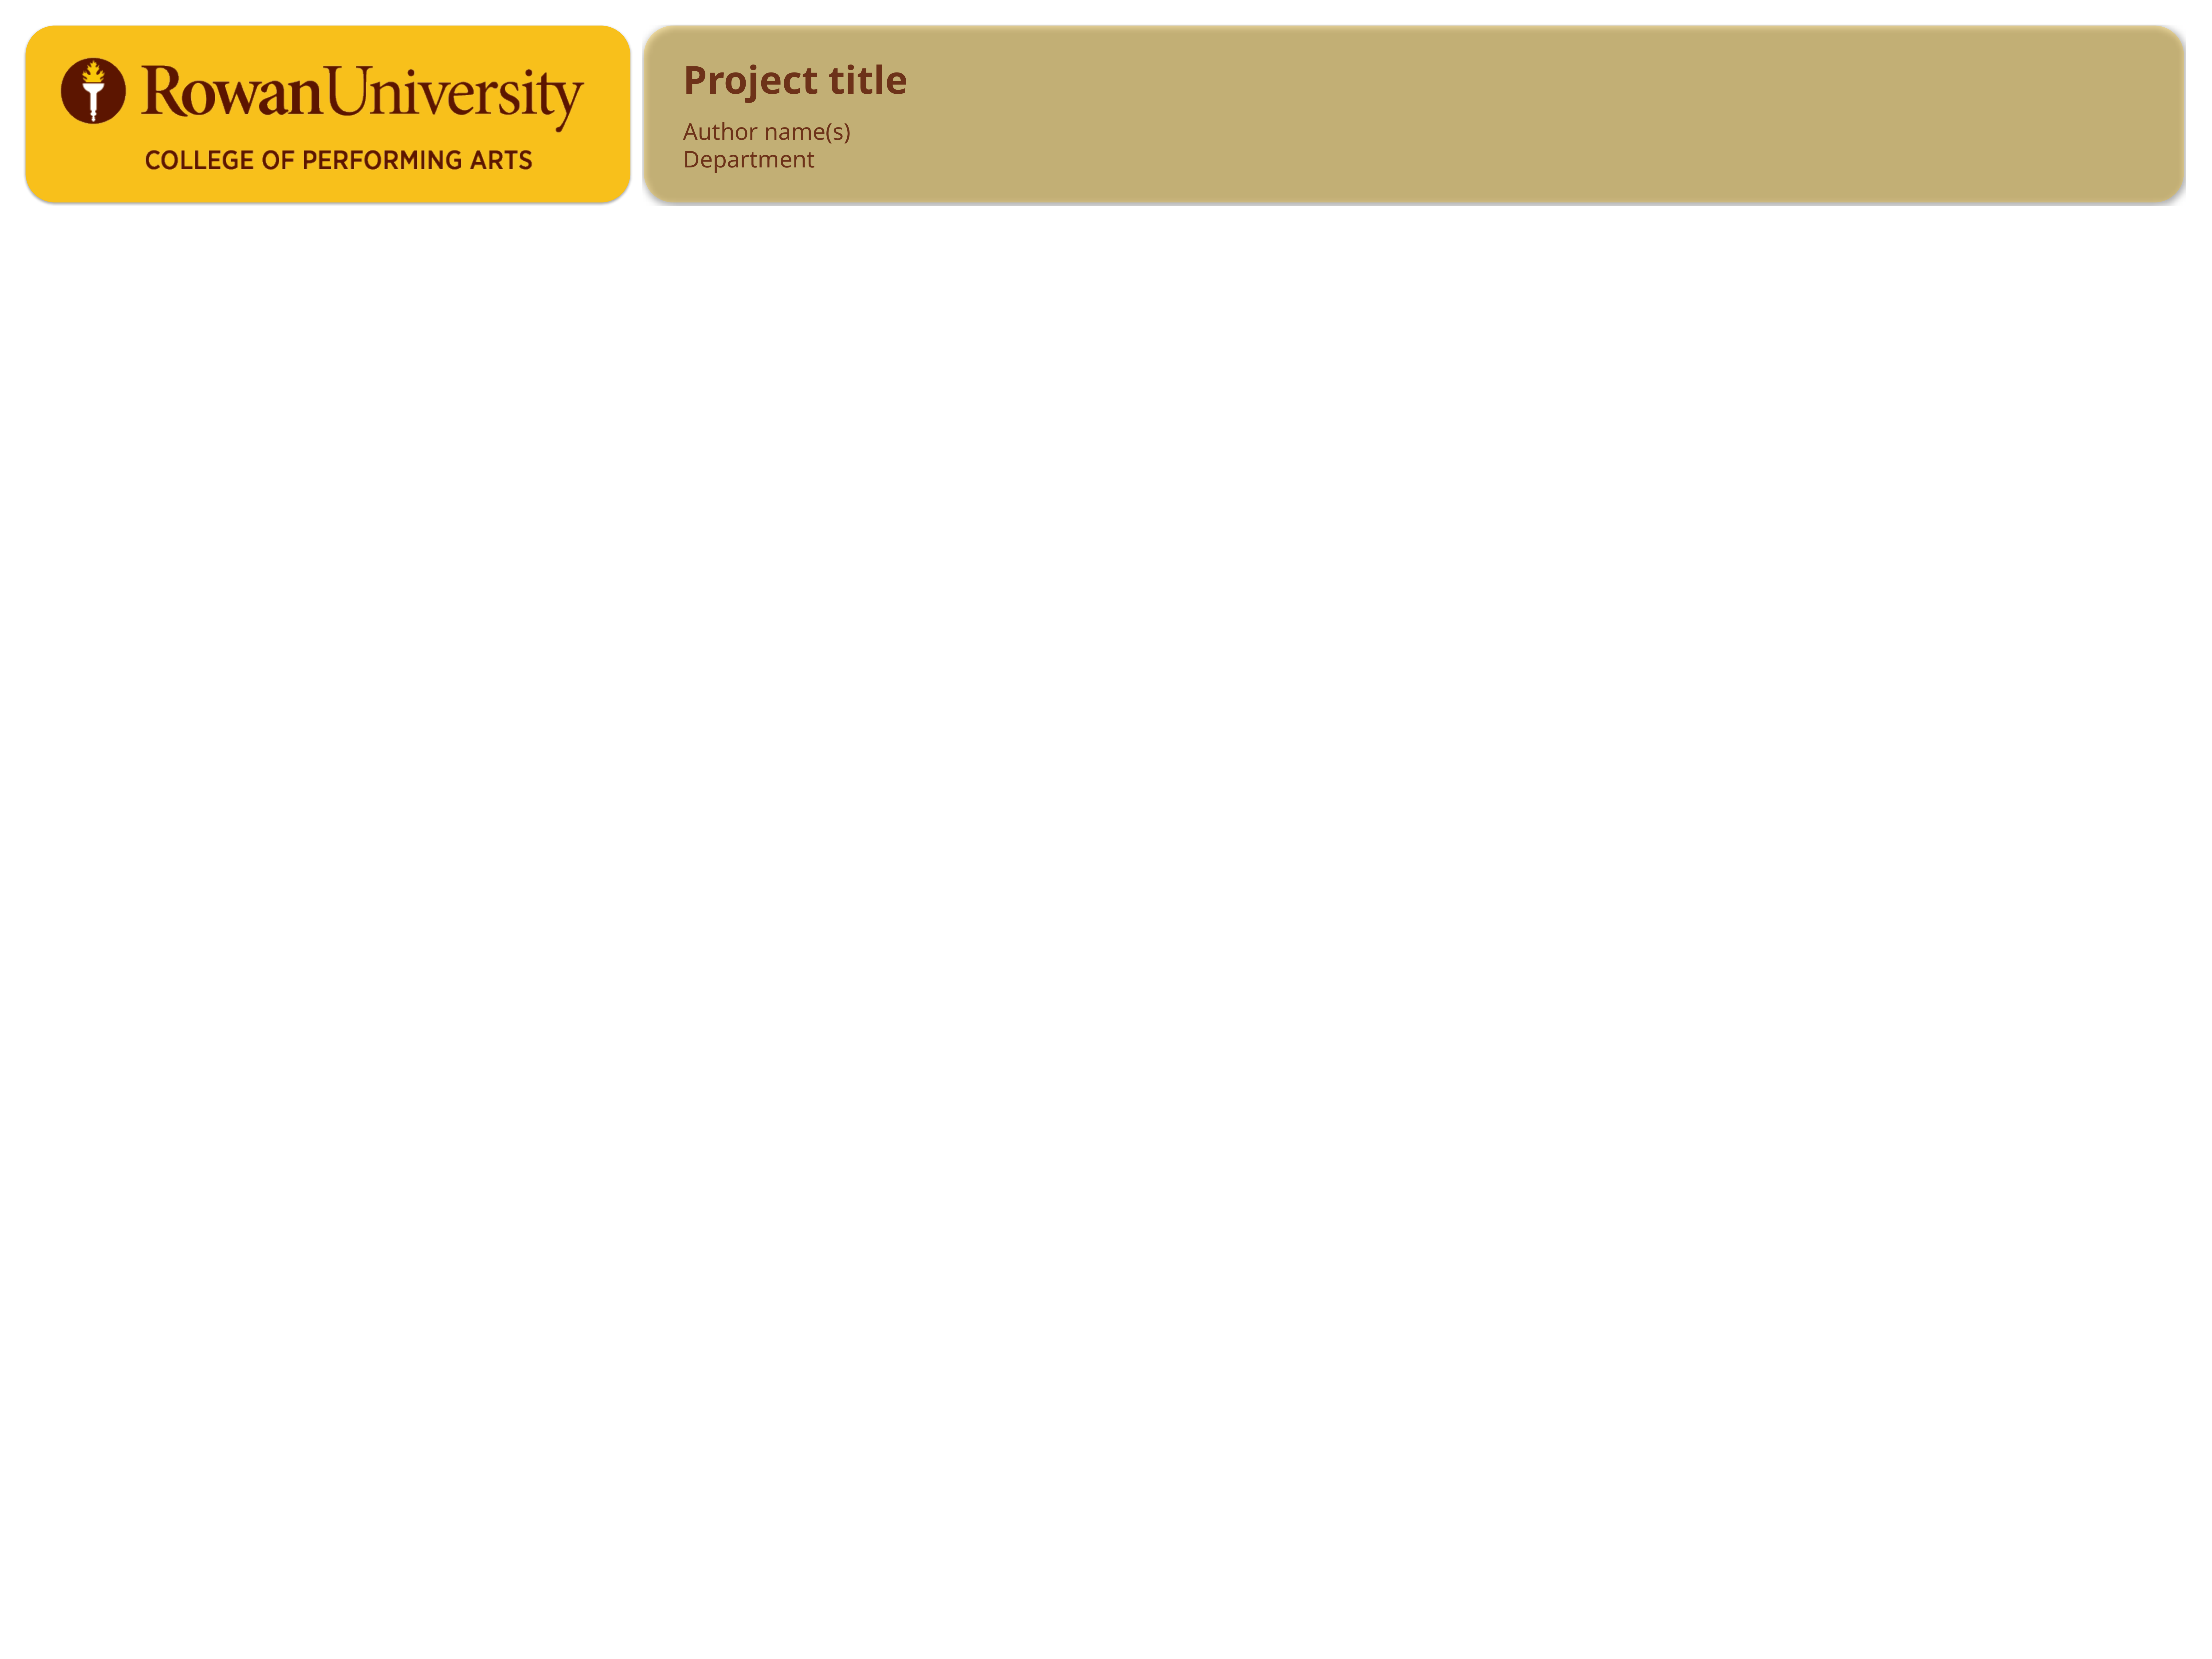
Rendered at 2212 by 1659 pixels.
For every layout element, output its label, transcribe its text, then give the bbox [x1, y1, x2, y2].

text_box Project title Author name(s) Department [678, 53, 2155, 175]
picture [27, 24, 619, 204]
